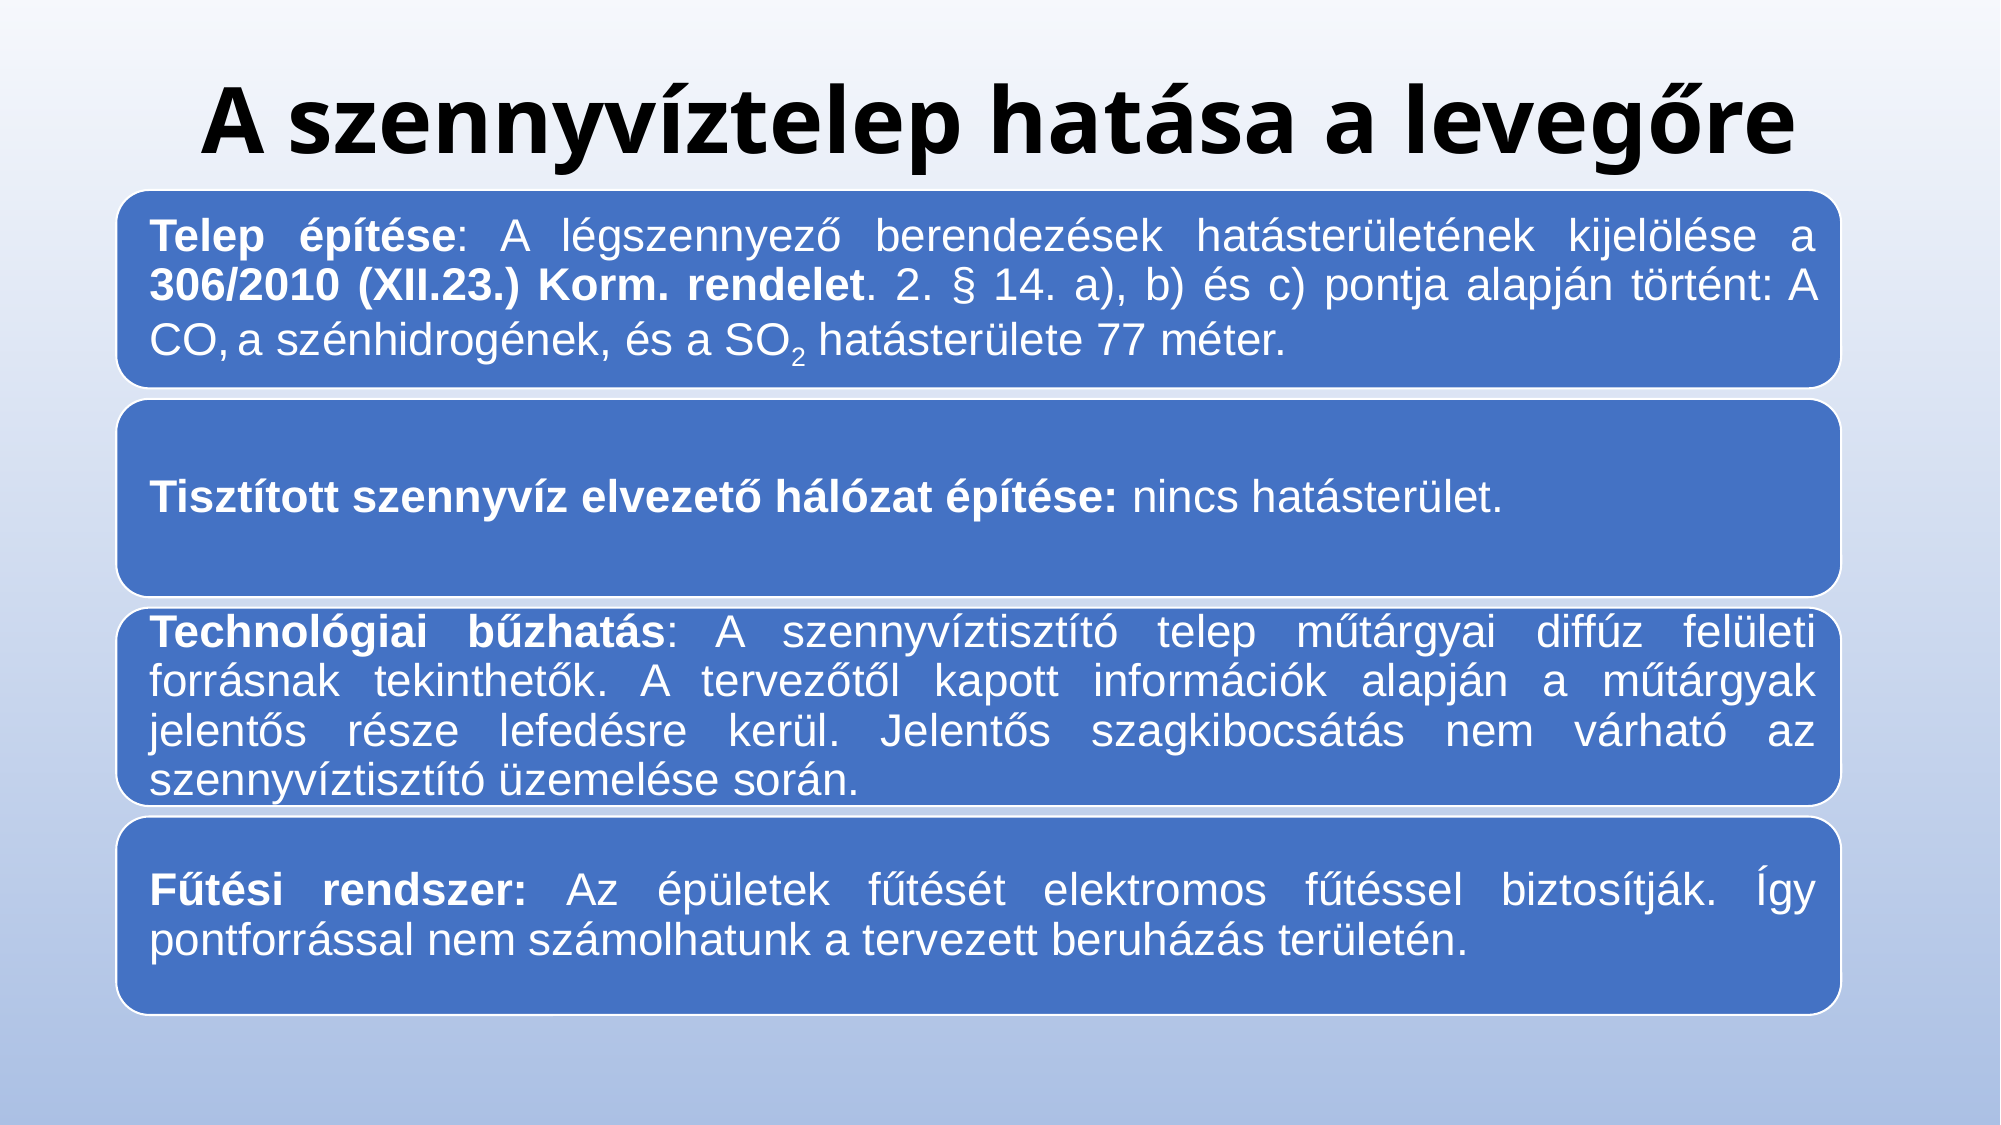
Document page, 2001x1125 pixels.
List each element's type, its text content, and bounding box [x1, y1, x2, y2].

text_box A szennyvíztelep hatása a levegőre [137, 59, 1863, 188]
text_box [116, 187, 1842, 1018]
